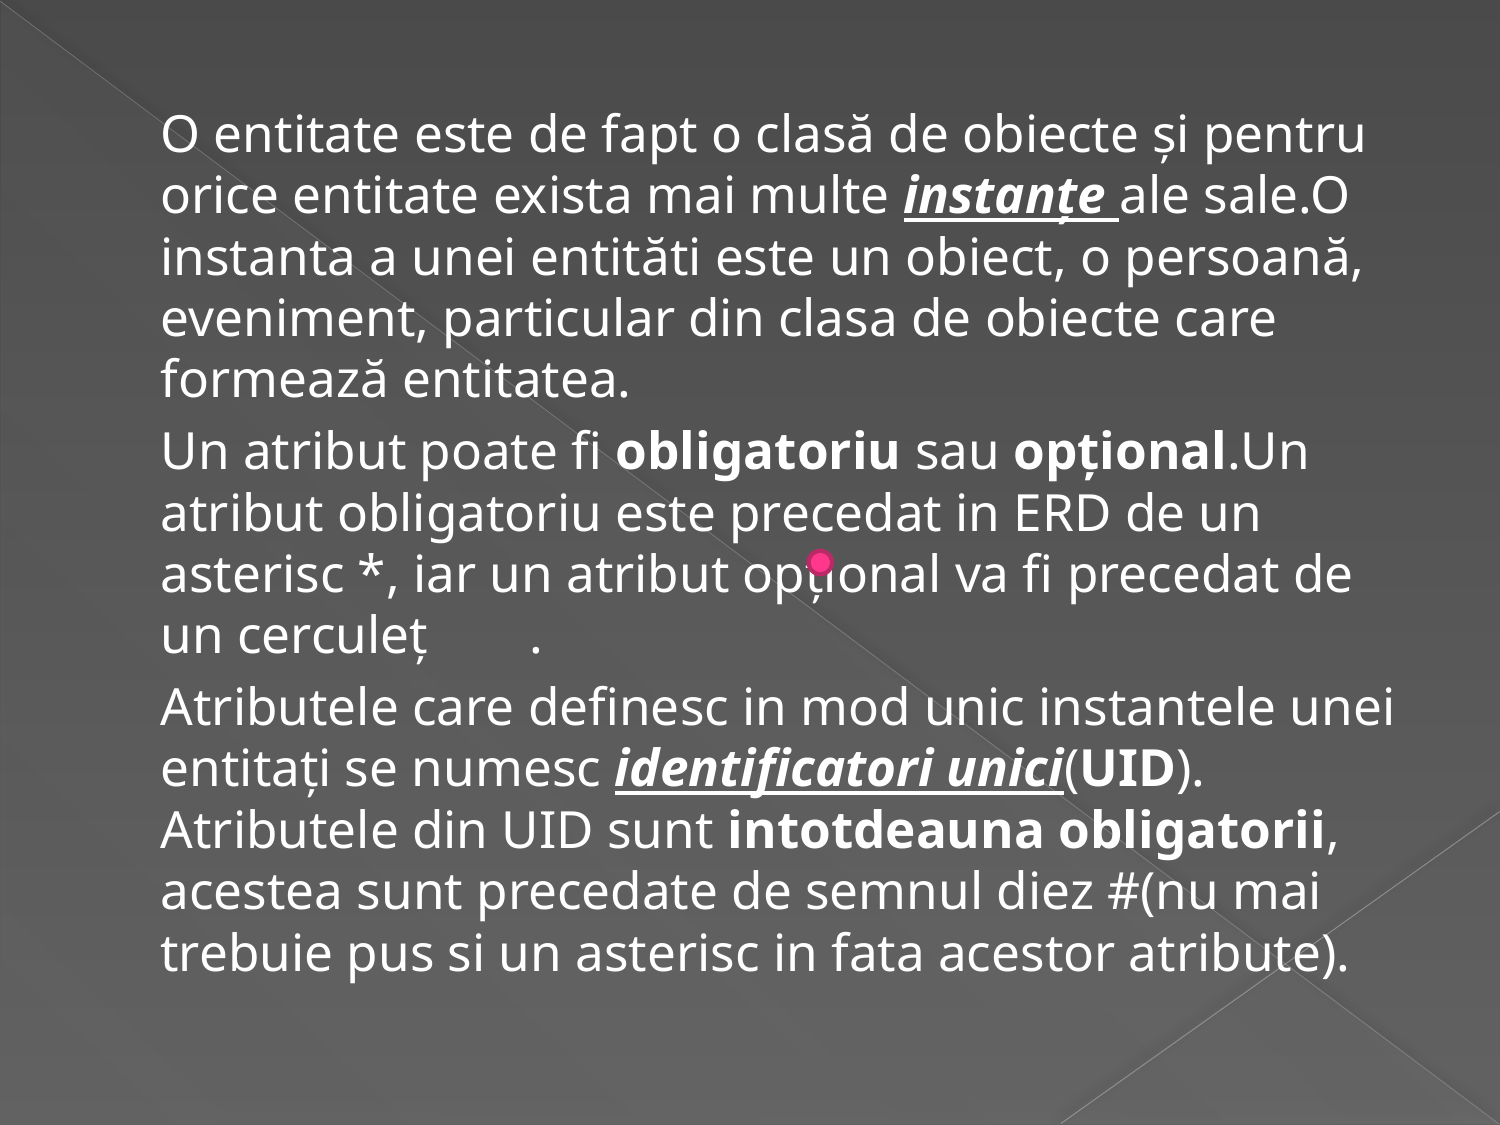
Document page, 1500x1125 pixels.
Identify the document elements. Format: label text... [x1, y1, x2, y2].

text_box [806, 548, 835, 577]
list O entitate este de fapt o clasă de obiecte şi pentru orice entitate exista mai multe instanţe ale sale.O instanta a unei entităti este un obiect, o persoană, eveniment, particular din clasa de obiecte care formează entitatea. Un atribut poate fi obligatoriu sau opţional.Un atribut obligatoriu este precedat in ERD de un asterisc *, iar un atribut opţional va fi precedat de un cerculeţ . Atributele care definesc in mod unic instantele unei entitaţi se numesc identificatori unici(UID). Atributele din UID sunt intotdeauna obligatorii, acestea sunt precedate de semnul diez #(nu mai trebuie pus si un asterisc in fata acestor atribute). [75, 93, 1425, 1005]
